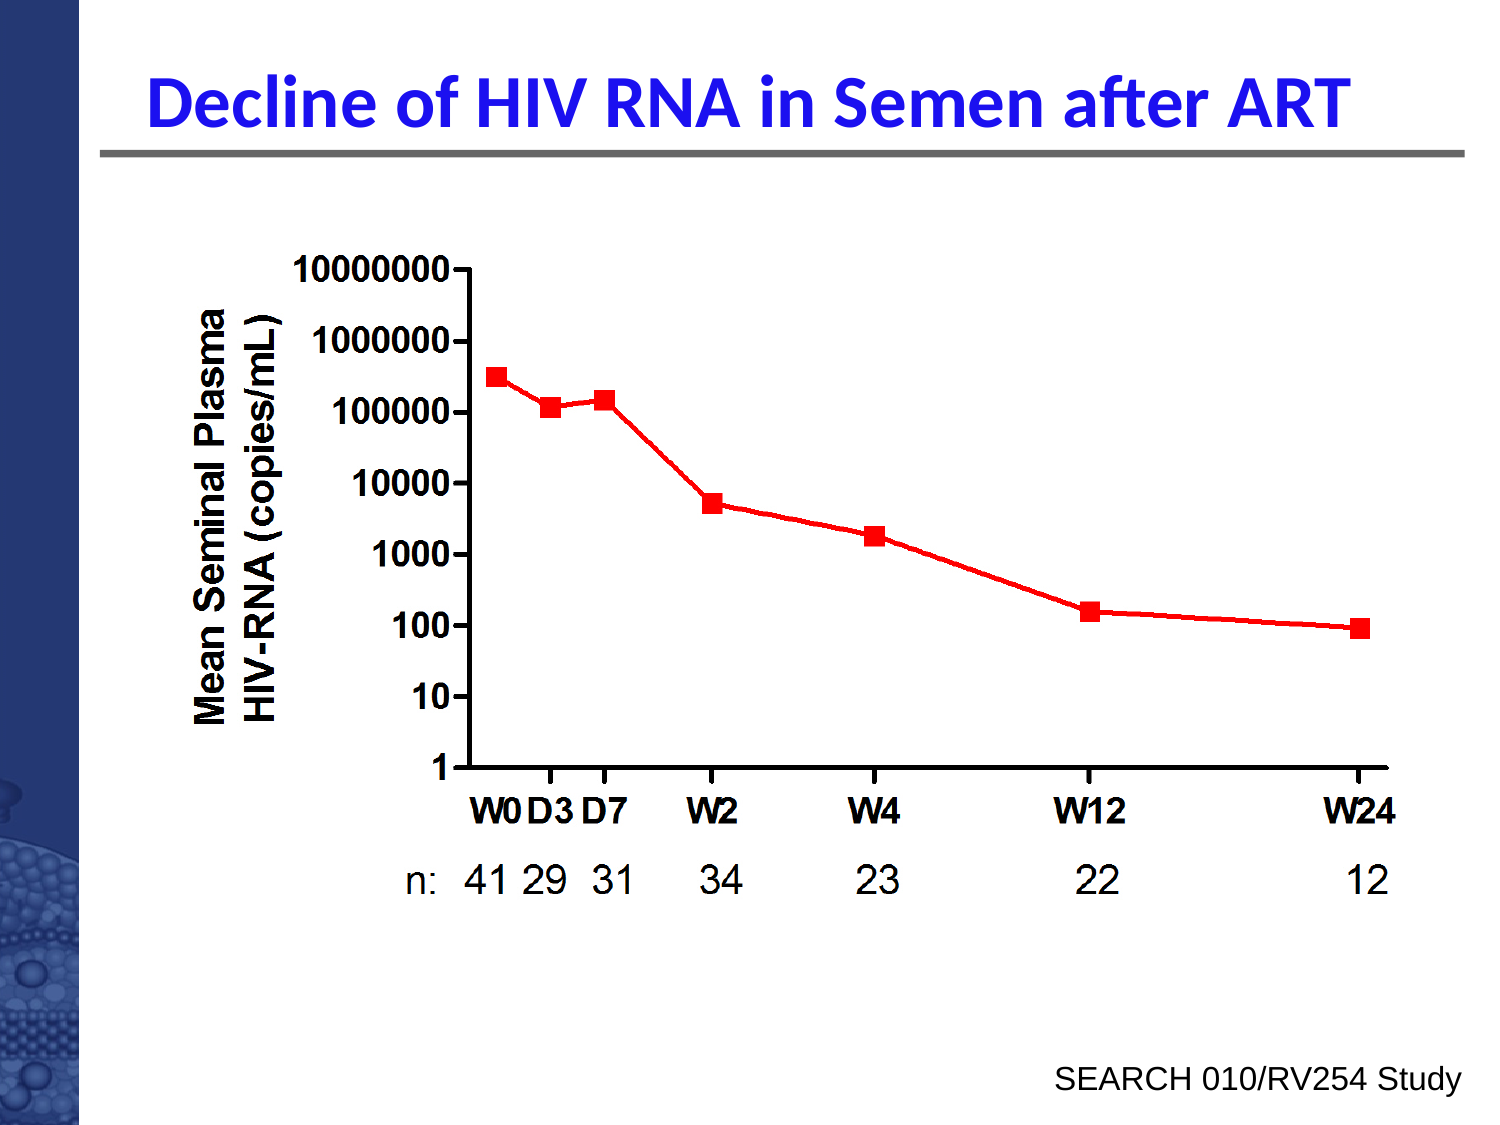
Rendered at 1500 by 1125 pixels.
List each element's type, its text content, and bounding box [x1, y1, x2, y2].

text_box SEARCH 010/RV254 Study [1039, 1049, 1478, 1105]
title Decline of HIV RNA in Semen after ART [75, 45, 1425, 233]
picture [149, 199, 1500, 939]
picture [0, 0, 79, 1125]
